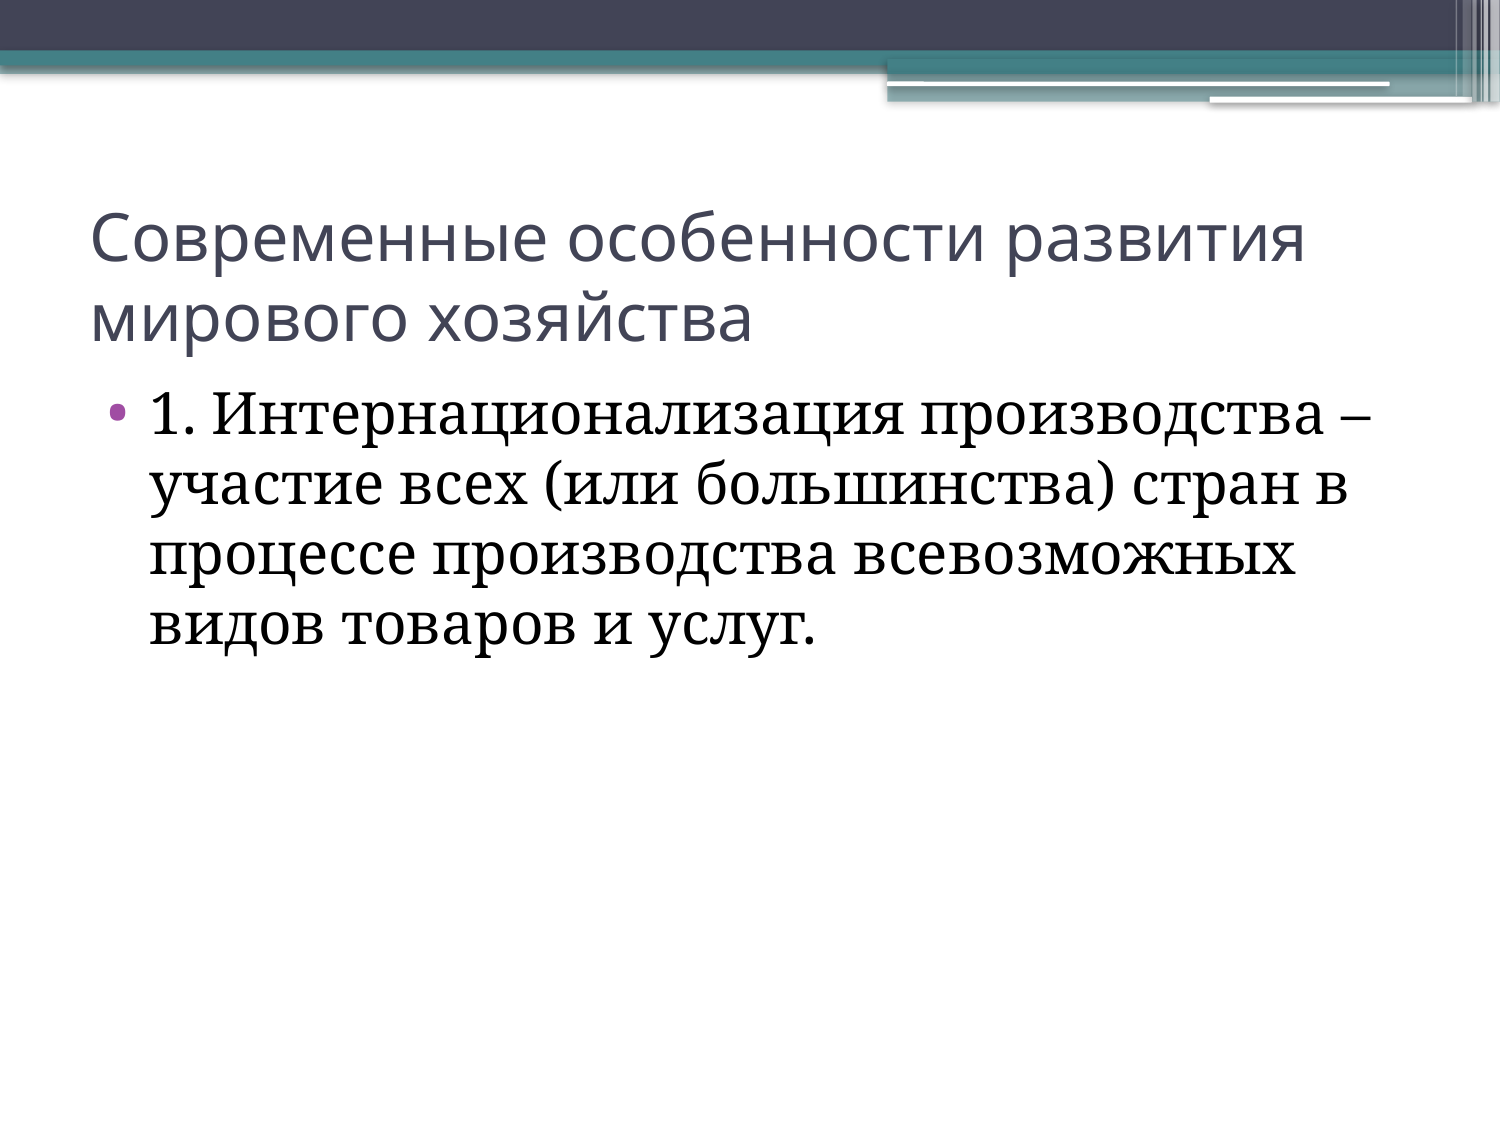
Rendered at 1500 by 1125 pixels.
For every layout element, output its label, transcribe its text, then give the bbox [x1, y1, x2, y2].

title Современные особенности развития мирового хозяйства [75, 187, 1425, 363]
list 1. Интернационализация производства – участие всех (или большинства) стран в процессе производства всевозможных видов товаров и услуг. [75, 368, 1425, 1079]
